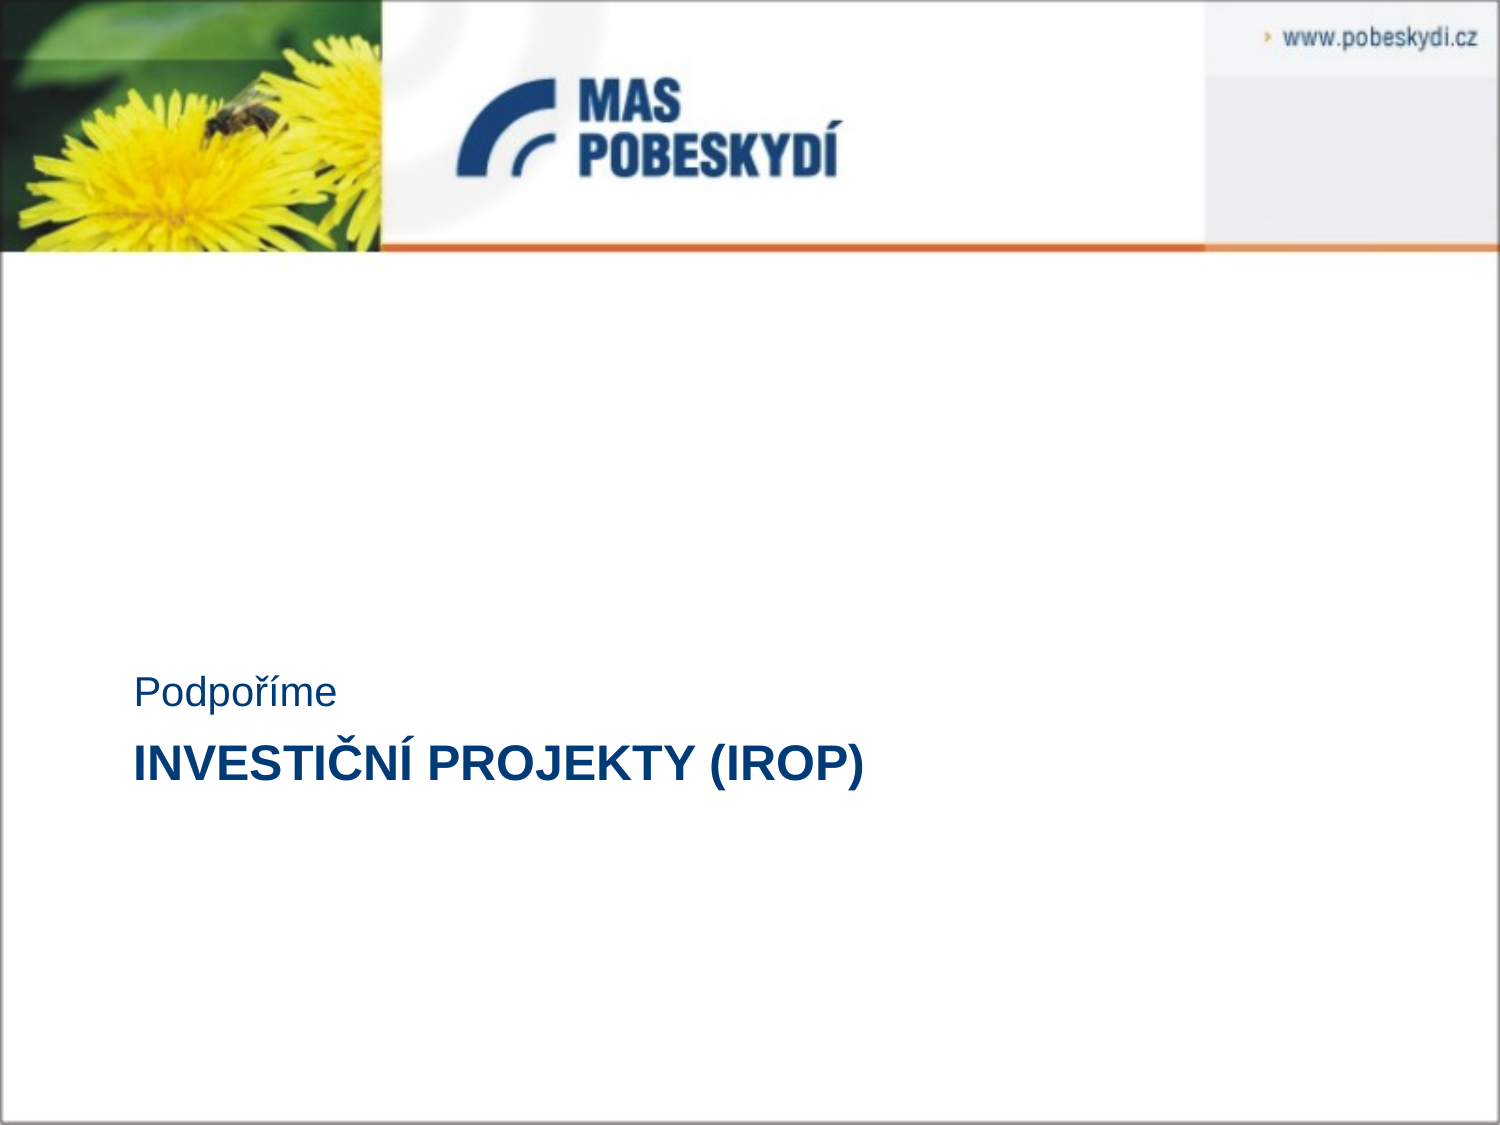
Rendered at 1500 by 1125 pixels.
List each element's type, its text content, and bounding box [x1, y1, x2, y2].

title Investiční projekty (IROP) [118, 724, 1394, 947]
picture [0, 0, 1500, 1125]
list Podpoříme [118, 476, 1394, 724]
